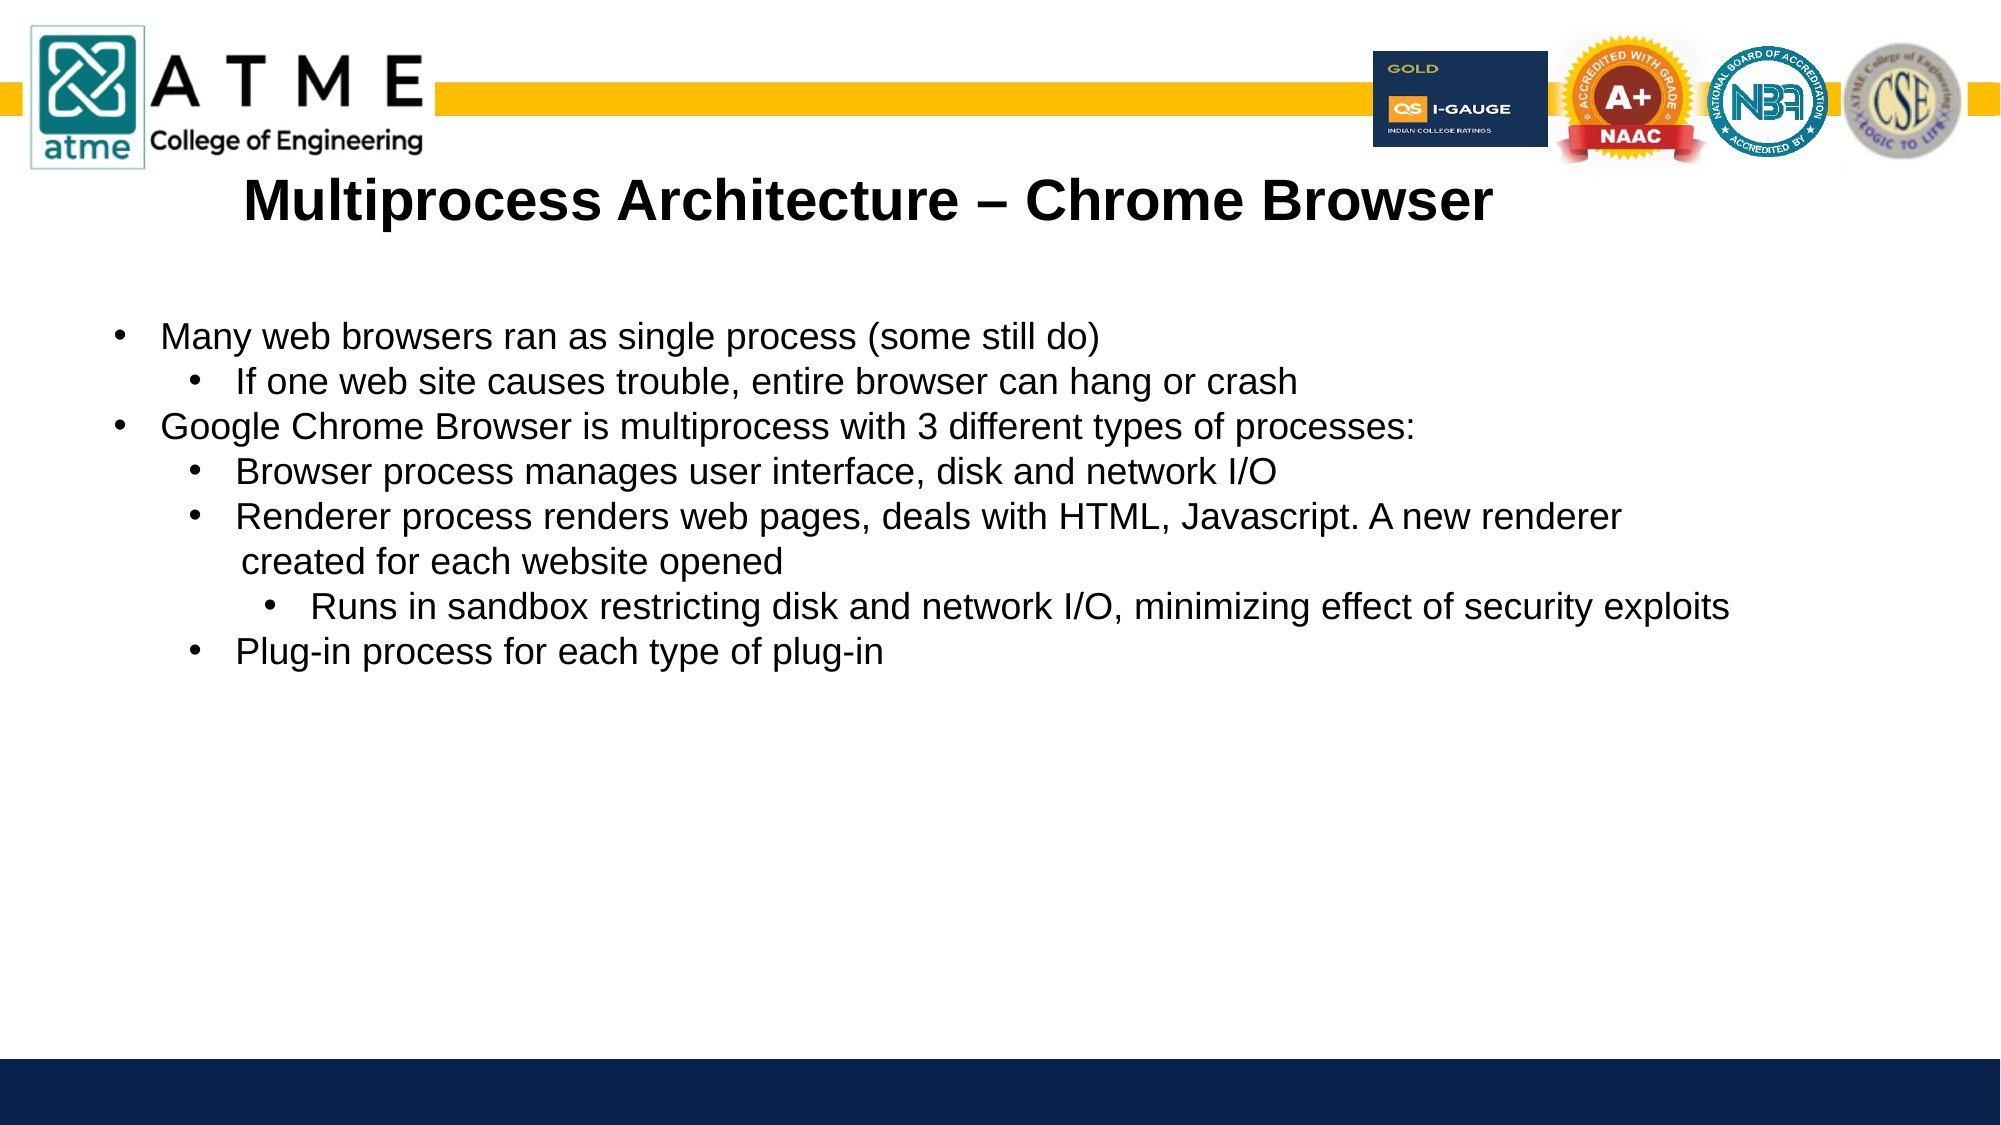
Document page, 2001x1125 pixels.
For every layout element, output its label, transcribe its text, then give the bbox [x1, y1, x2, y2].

picture [22, 15, 435, 178]
text_box Multiprocess Architecture – Chrome Browser [228, 155, 1511, 240]
picture [1840, 26, 1968, 176]
text_box Many web browsers ran as single process (some still do) If one web site causes trouble, entire browser can hang or crash Google Chrome Browser is multiprocess with 3 different types of processes: Browser process manages user interface, disk and network I/O Renderer process renders web pages, deals with HTML, Javascript. A new renderer created for each website opened Runs in sandbox restricting disk and network I/O, minimizing effect of security exploits Plug-in process for each type of plug-in [98, 304, 1747, 815]
picture [1373, 20, 1828, 180]
picture [0, 1059, 2001, 1125]
